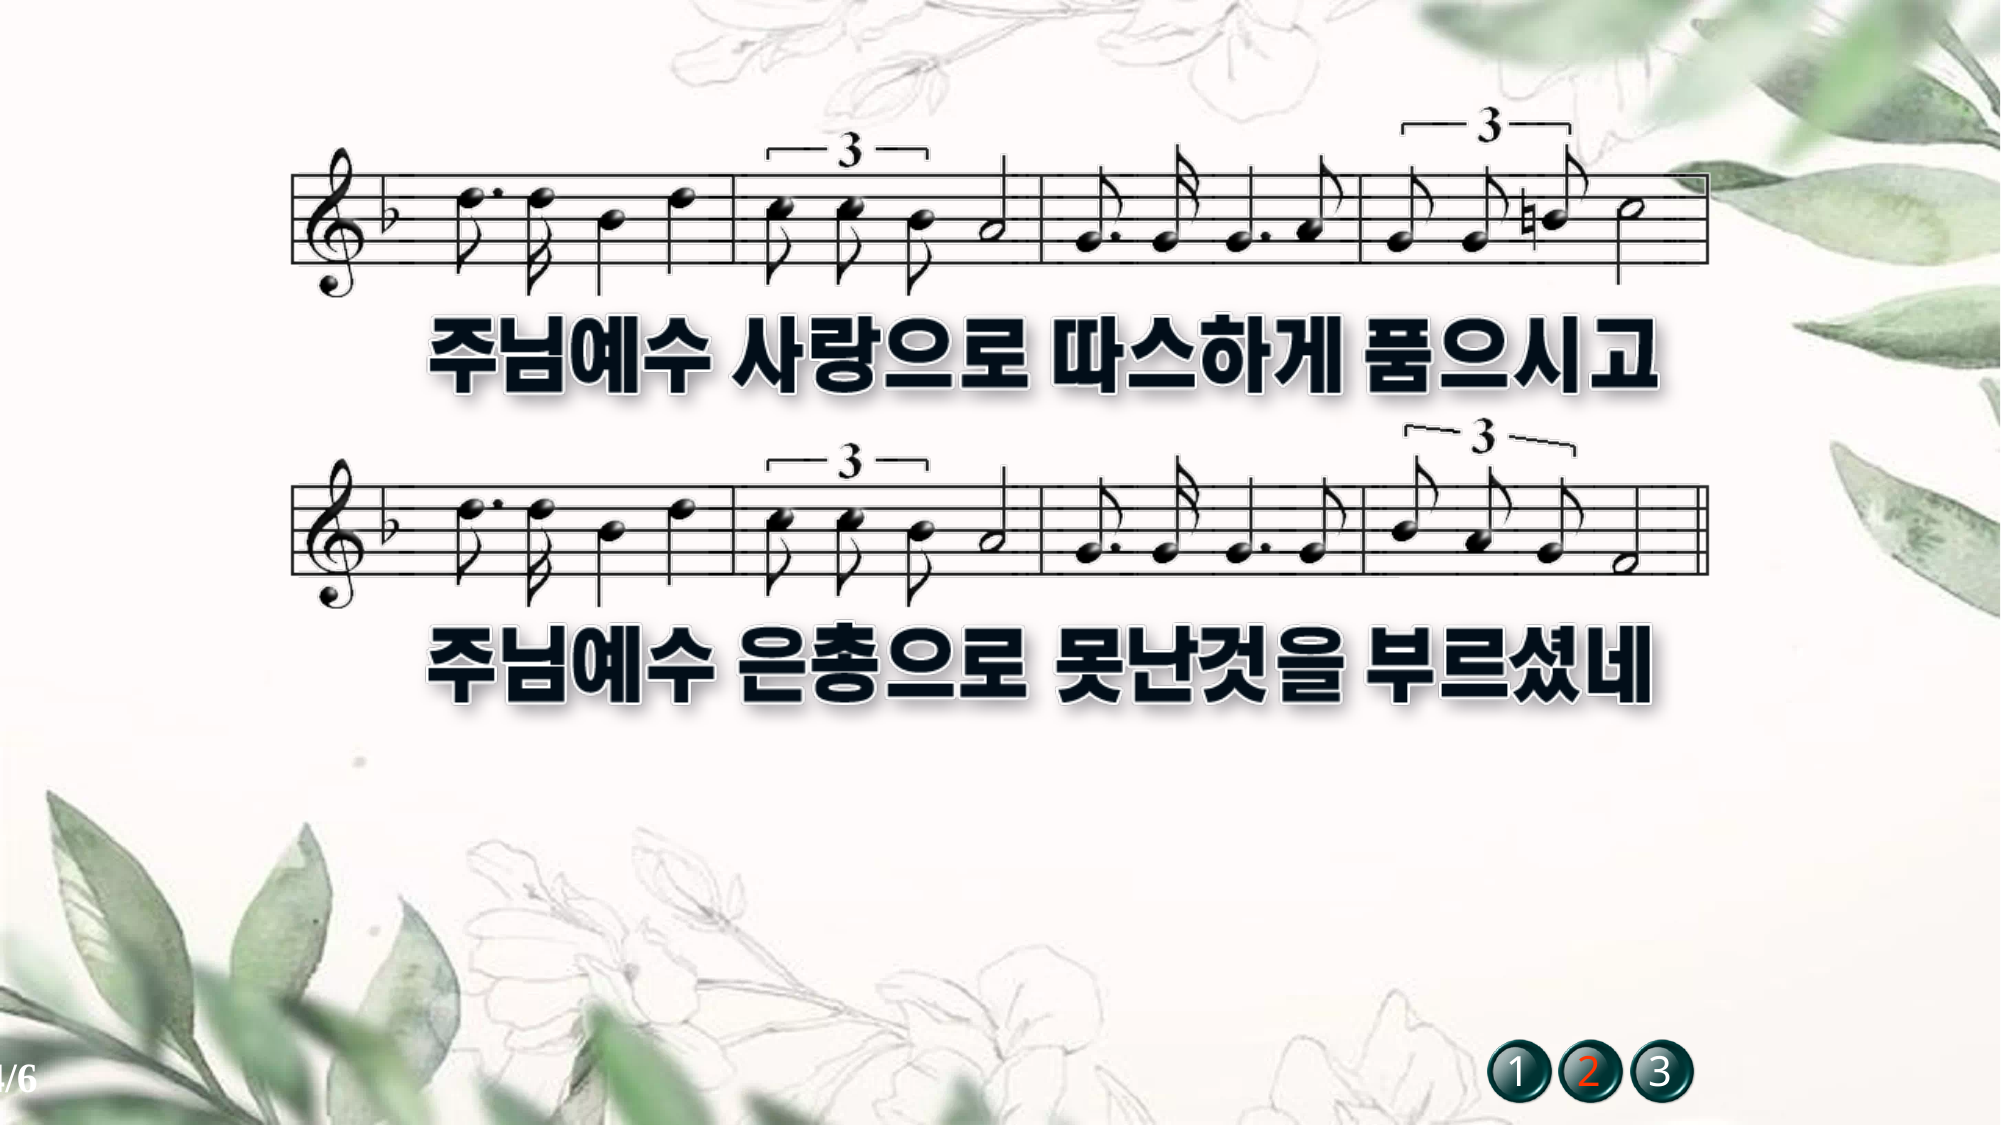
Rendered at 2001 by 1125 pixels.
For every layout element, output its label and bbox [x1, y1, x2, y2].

text_box [1484, 1035, 1555, 1106]
picture [0, 0, 2001, 1125]
text_box [1627, 1035, 1697, 1106]
text_box [1555, 1035, 1626, 1106]
